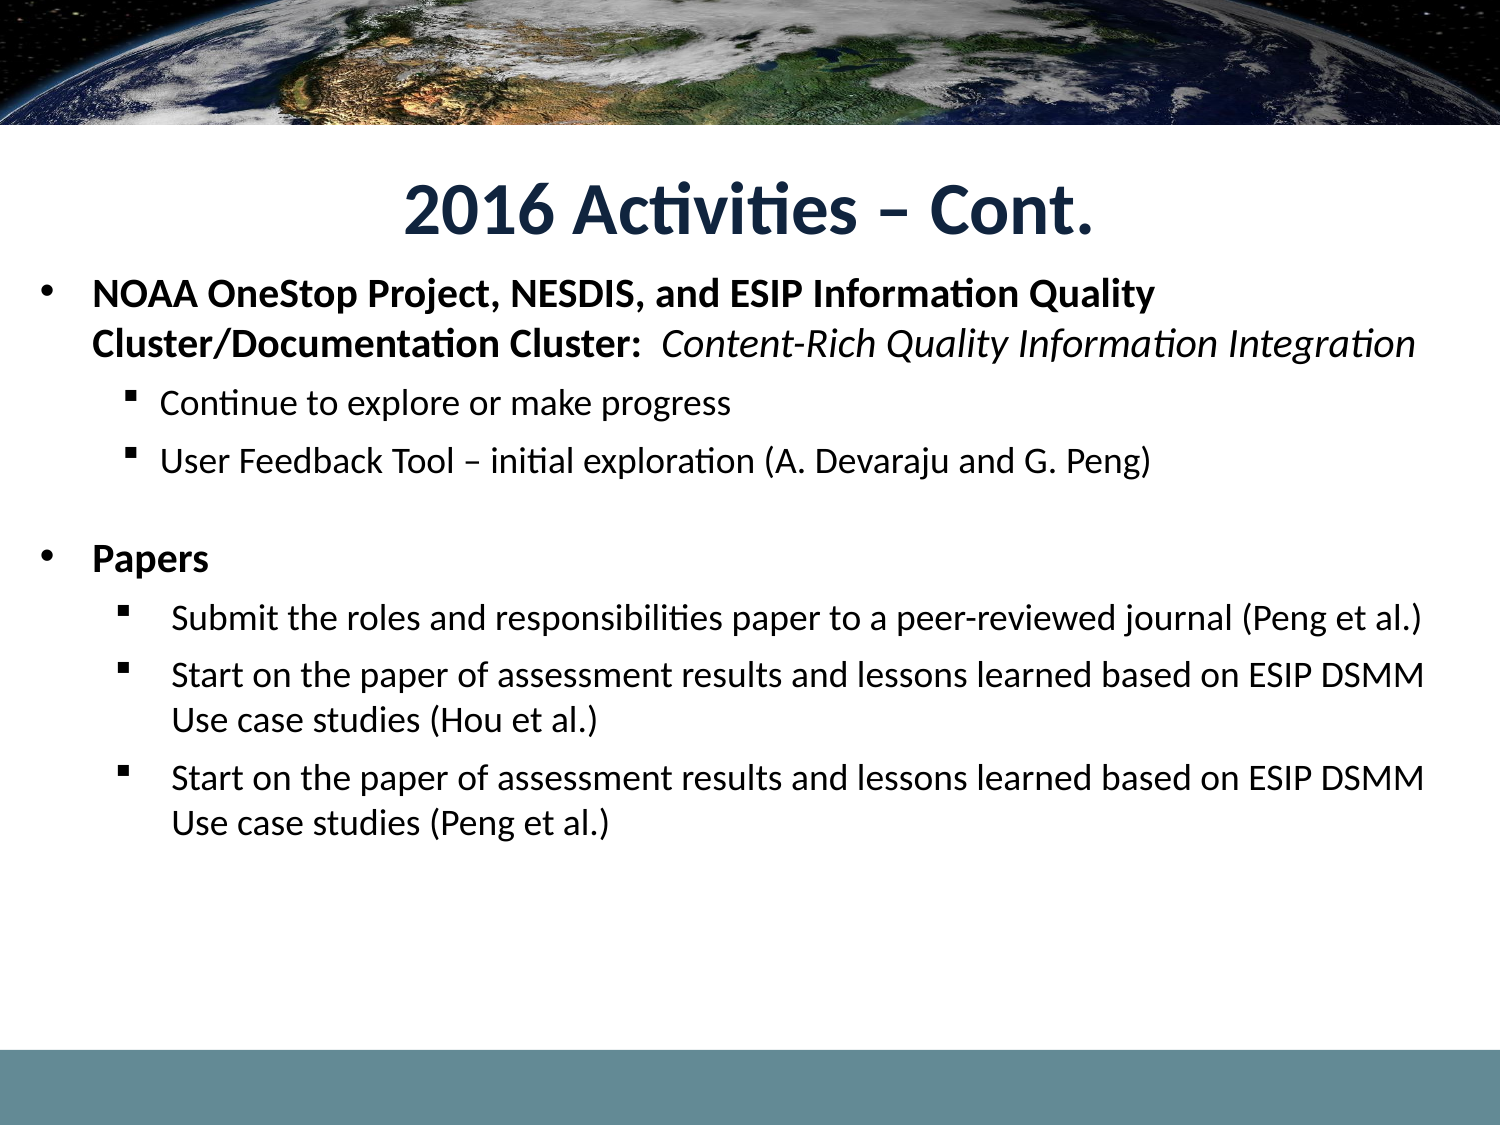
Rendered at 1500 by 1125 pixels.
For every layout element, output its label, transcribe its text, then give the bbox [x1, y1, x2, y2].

text_box Papers Submit the roles and responsibilities paper to a peer-reviewed journal (Peng et al.) Start on the paper of assessment results and lessons learned based on ESIP DSMM Use case studies (Hou et al.) Start on the paper of assessment results and lessons learned based on ESIP DSMM Use case studies (Peng et al.) [24, 522, 1463, 851]
picture [0, 0, 1500, 126]
text_box [0, 1049, 1500, 1125]
text_box 2016 Activities – Cont. [0, 147, 1500, 261]
text_box NOAA OneStop Project, NESDIS, and ESIP Information Quality Cluster/Documentation Cluster: Content-Rich Quality Information Integration Continue to explore or make progress User Feedback Tool – initial exploration (A. Devaraju and G. Peng) [24, 258, 1463, 489]
